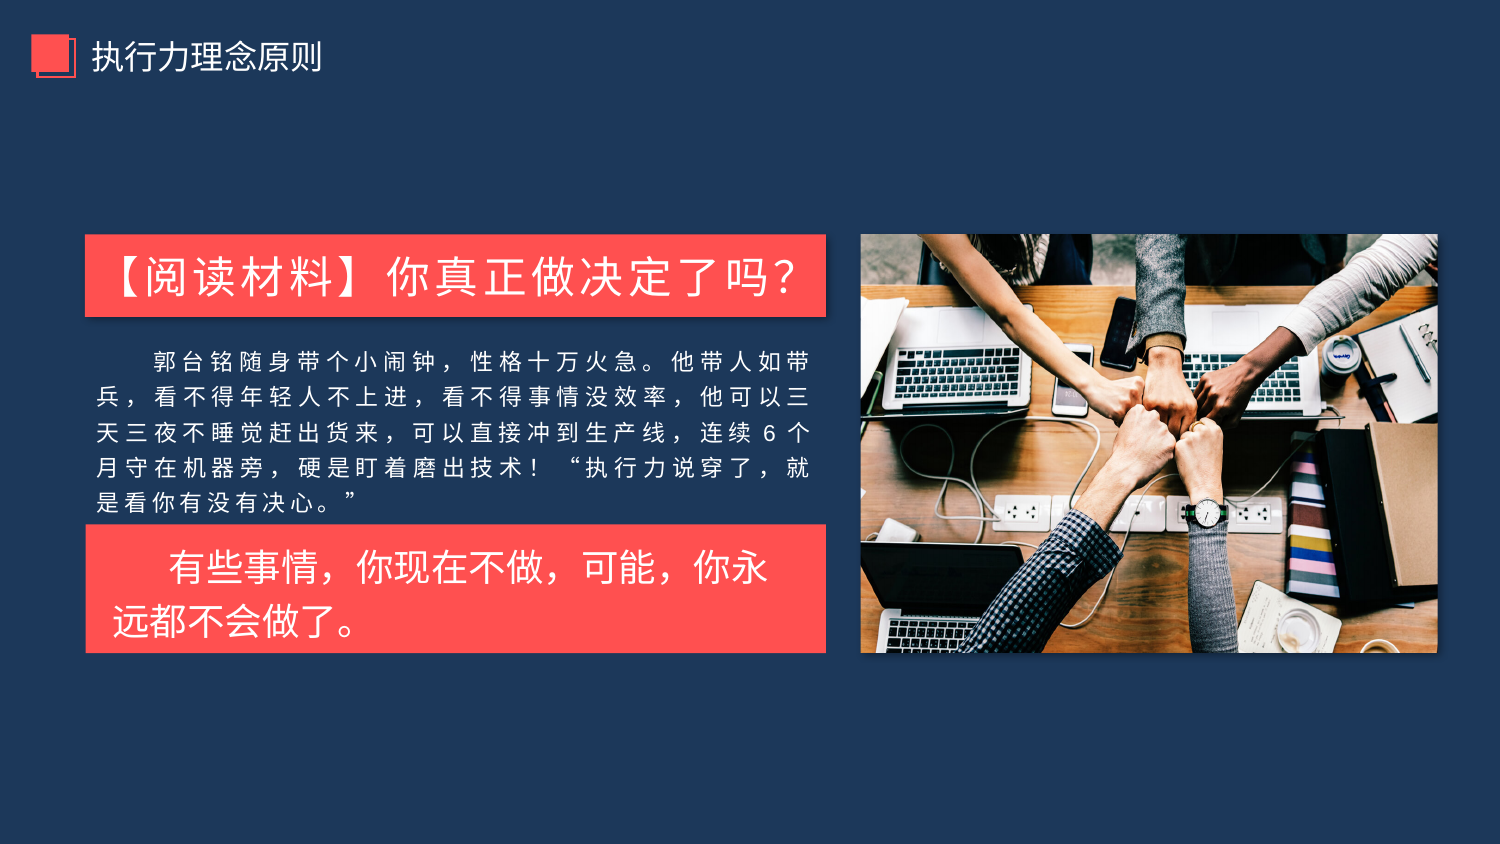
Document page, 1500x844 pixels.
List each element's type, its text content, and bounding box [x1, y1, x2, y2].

text_box 【阅读材料】你真正做决定了吗？ [84, 243, 858, 308]
text_box 有些事情，你现在不做，可能，你永远都不会做了。 [85, 524, 826, 654]
text_box 郭台铭随身带个小闹钟，性格十万火急。他带人如带兵，看不得年轻人不上进，看不得事情没效率，他可以三天三夜不睡觉赶出货来，可以直接冲到生产线，连续6个月守在机器旁，硬是盯着磨出技术！“执行力说穿了，就是看你有没有决心。” [85, 333, 826, 522]
text_box [860, 233, 1439, 654]
text_box [84, 308, 827, 318]
text_box [84, 233, 827, 243]
